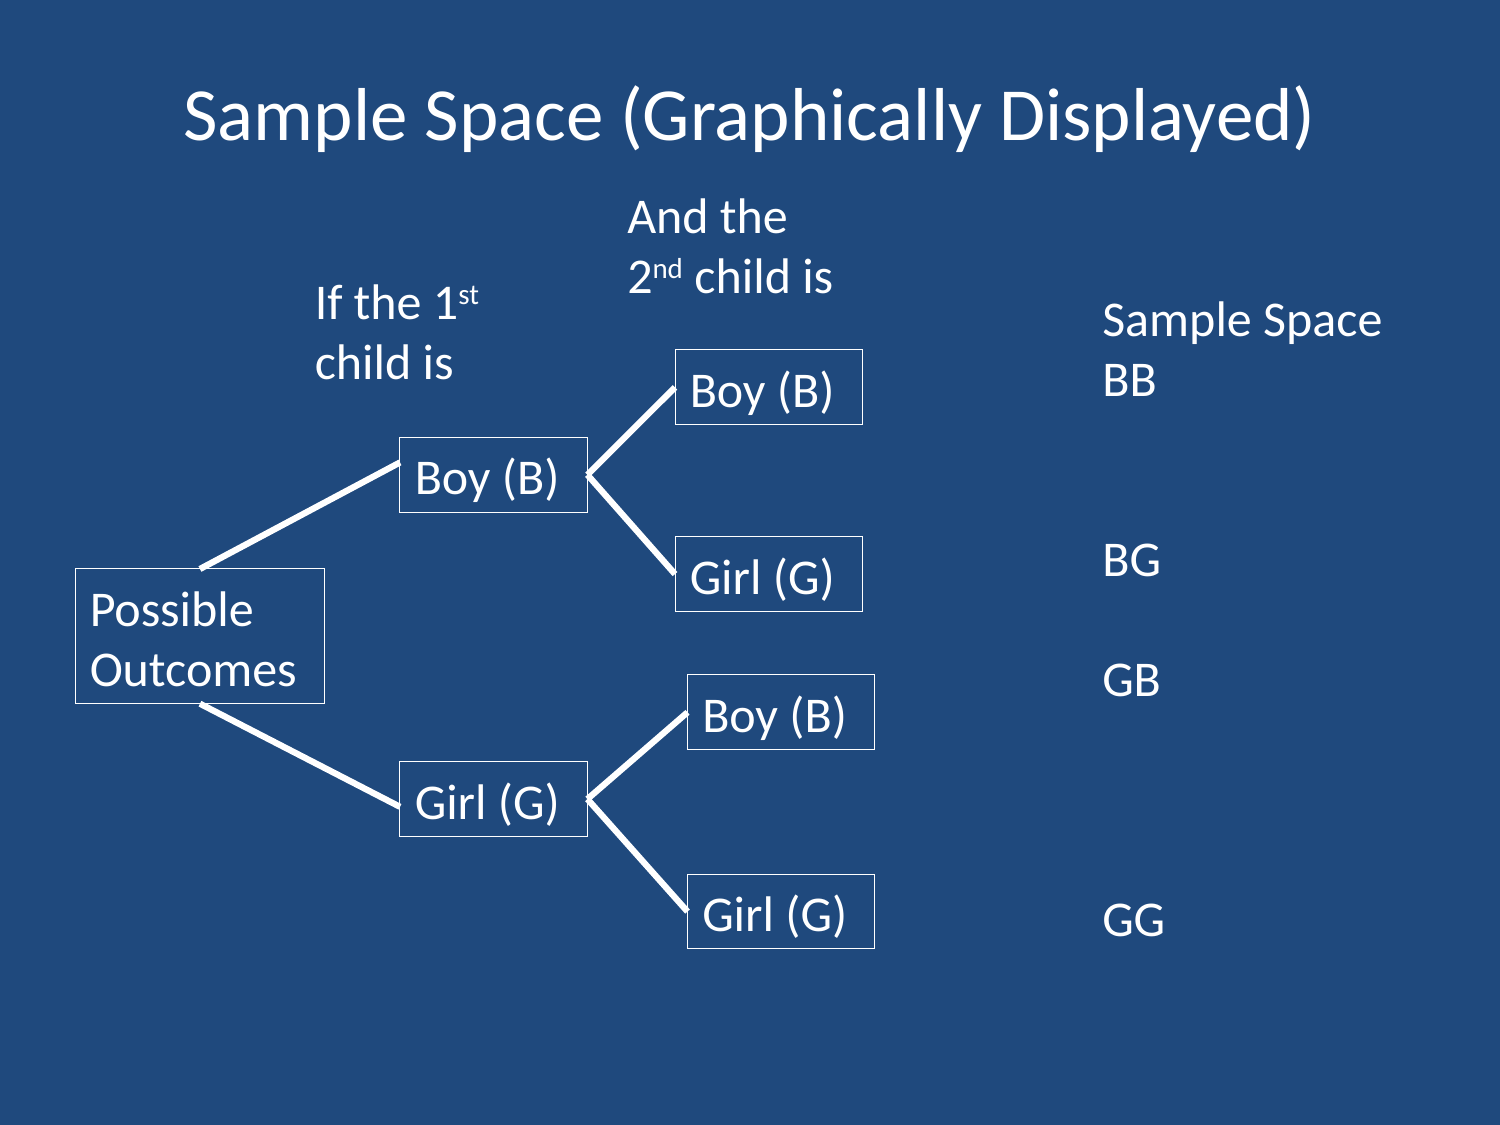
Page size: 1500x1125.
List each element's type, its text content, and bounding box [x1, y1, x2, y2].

text_box If the 1st child is [300, 262, 500, 398]
text_box Possible Outcomes [75, 568, 325, 704]
text_box And the 2nd child is [612, 176, 863, 311]
text_box Boy (B) [399, 437, 582, 513]
text_box Girl (G) [399, 761, 582, 837]
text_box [248, 655, 351, 857]
title Sample Space (Graphically Displayed) [75, 45, 1425, 175]
text_box Girl (G) [675, 536, 863, 612]
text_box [587, 712, 688, 800]
text_box Boy (B) [687, 674, 875, 750]
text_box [246, 415, 354, 616]
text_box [587, 387, 676, 476]
text_box Girl (G) [687, 874, 875, 949]
text_box Boy (B) [675, 349, 863, 425]
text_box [587, 483, 676, 575]
text_box Sample Space BB BG GB GG [1087, 278, 1450, 954]
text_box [587, 806, 688, 913]
